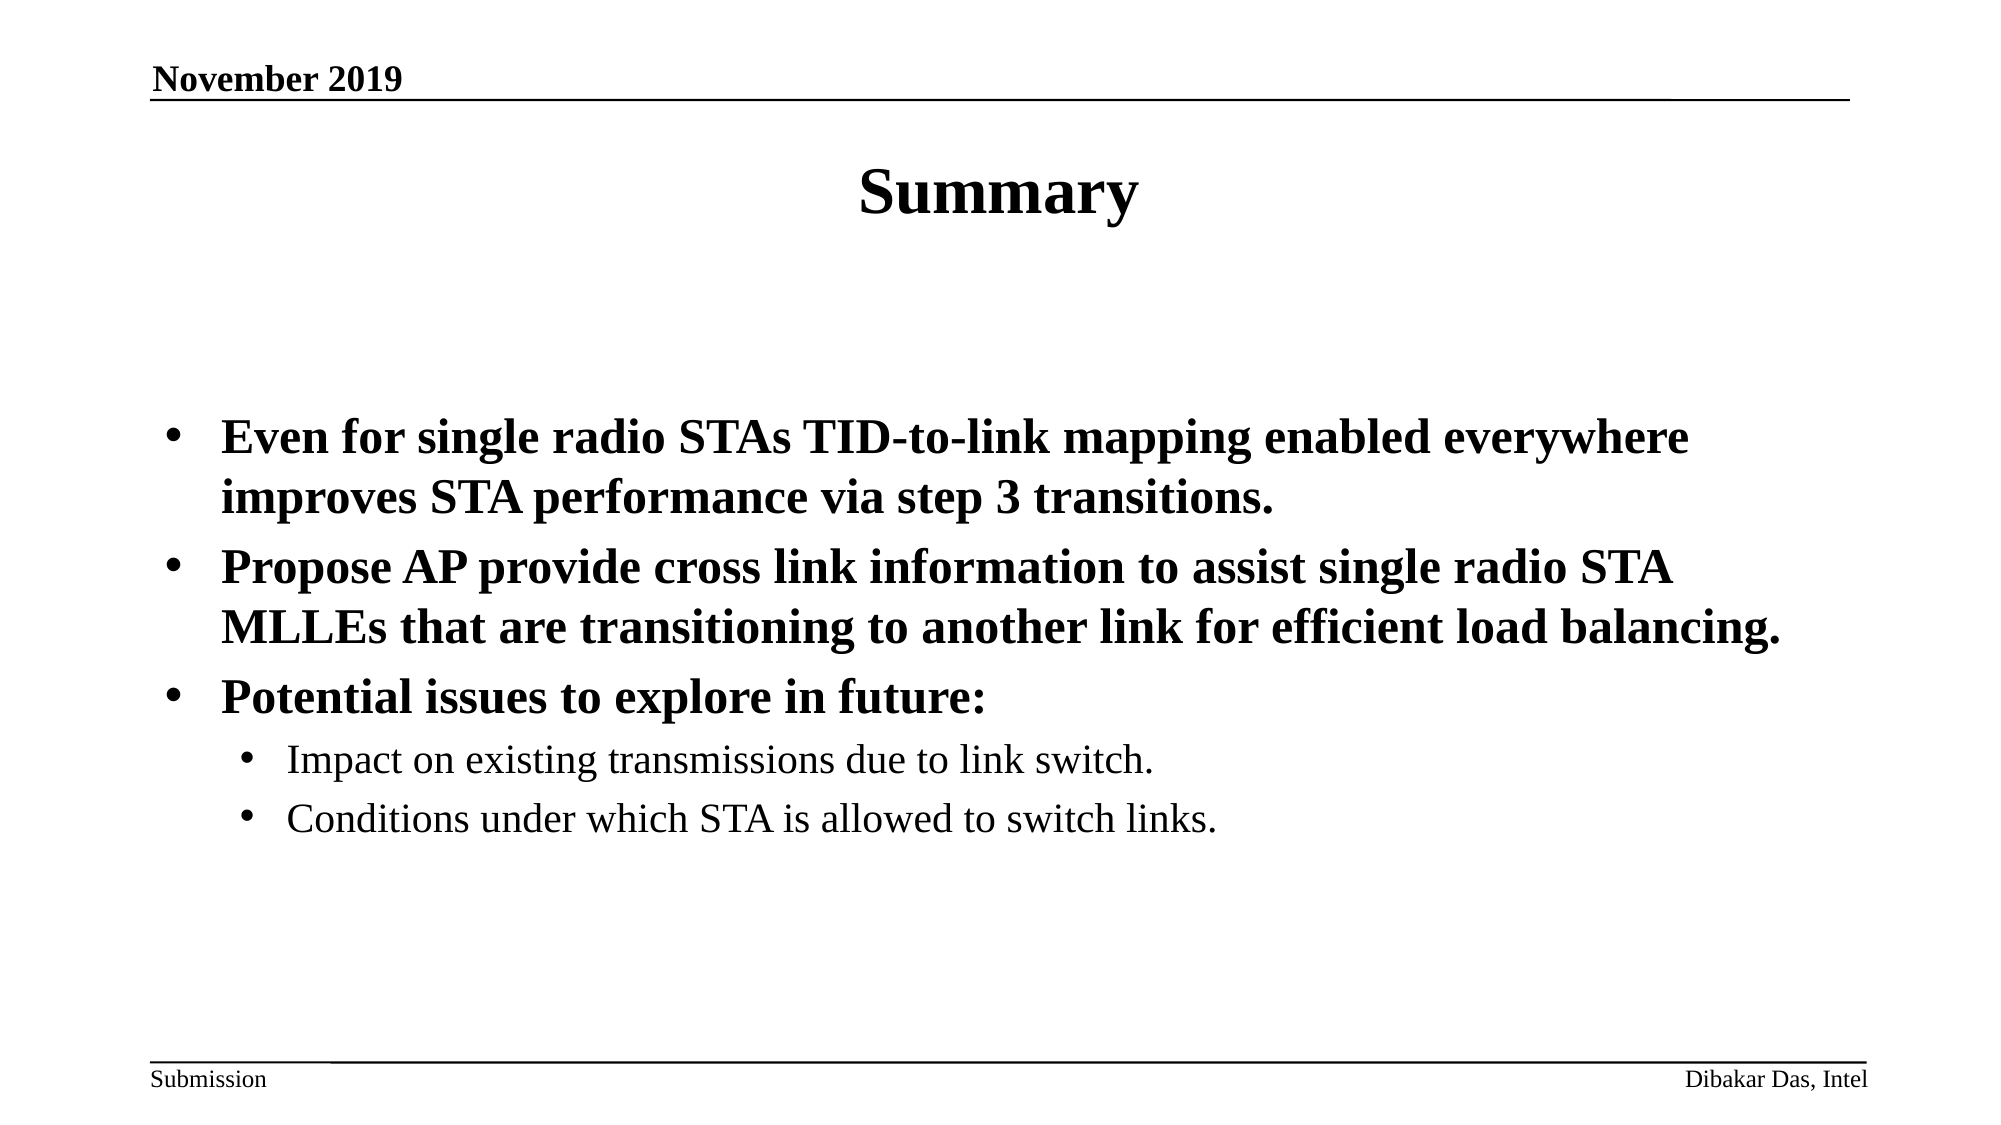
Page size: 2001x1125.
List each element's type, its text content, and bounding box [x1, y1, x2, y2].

footer Dibakar Das, Intel [1171, 1061, 1869, 1093]
list Even for single radio STAs TID-to-link mapping enabled everywhere improves STA performance via step 3 transitions. Propose AP provide cross link information to assist single radio STA MLLEs that are transitioning to another link for efficient load balancing. Potential issues to explore in future: Impact on existing transmissions due to link switch. Conditions under which STA is allowed to switch links. [149, 326, 1850, 1002]
title Summary [149, 99, 1850, 275]
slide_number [152, 54, 563, 100]
slide_number Slide 14 [920, 1061, 1097, 1124]
